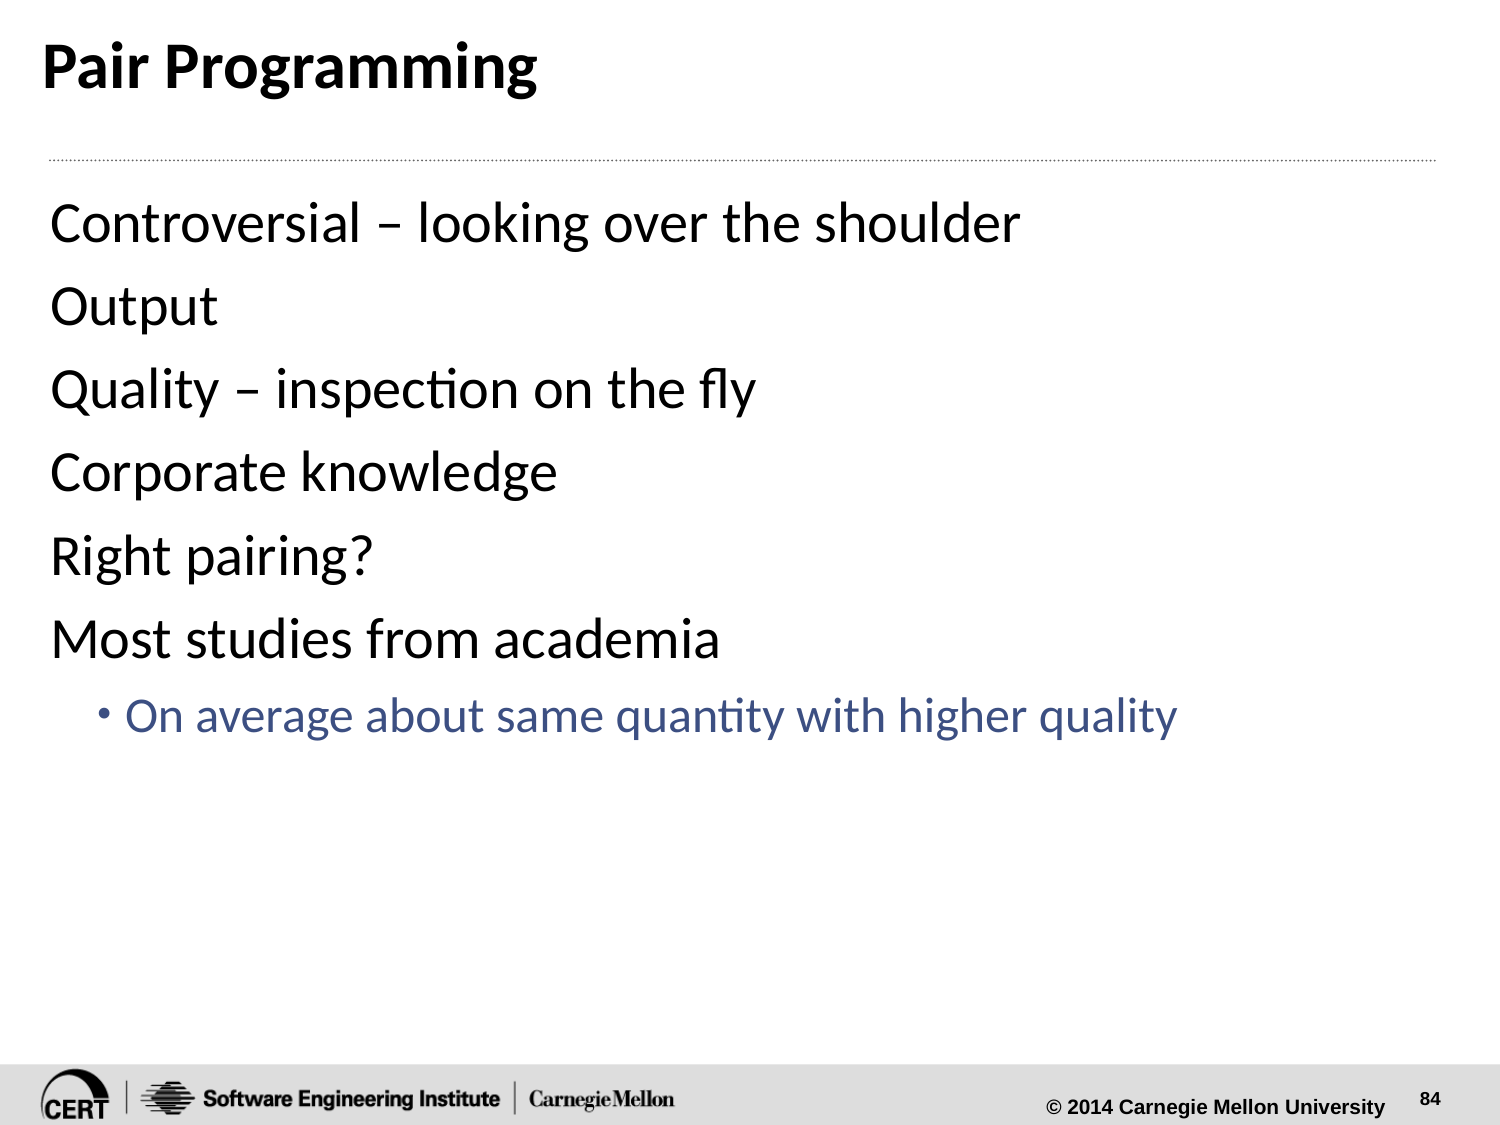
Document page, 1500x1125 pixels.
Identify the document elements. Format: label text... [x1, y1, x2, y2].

title Pair Programming [42, 37, 1434, 155]
list Controversial – looking over the shoulder Output Quality – inspection on the fly Corporate knowledge Right pairing? Most studies from academia On average about same quantity with higher quality [49, 187, 1438, 1001]
picture [24, 1065, 688, 1125]
